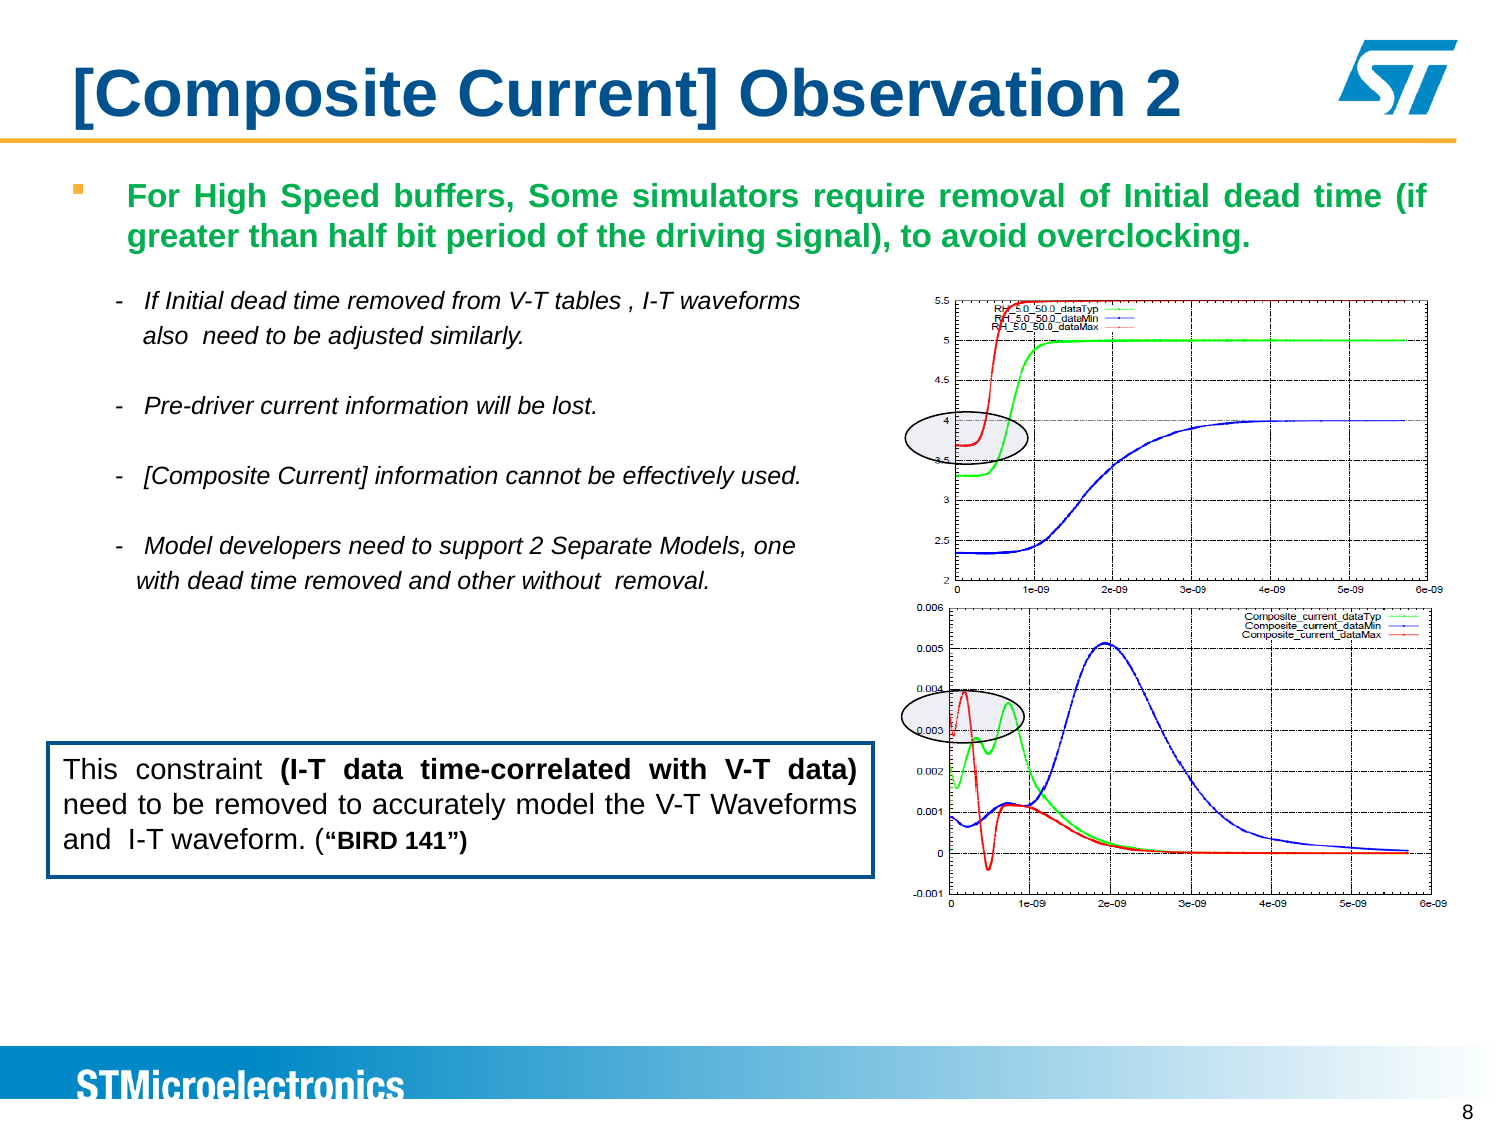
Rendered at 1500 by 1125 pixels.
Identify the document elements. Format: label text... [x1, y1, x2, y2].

picture [1328, 37, 1462, 117]
title [Composite Current] Observation 2 [57, 24, 1283, 138]
text_box This constraint (I-T data time-correlated with V-T data) need to be removed to accurately model the V-T Waveforms and I-T waveform. (“BIRD 141”) [48, 742, 874, 877]
picture [0, 1046, 1500, 1101]
list - If Initial dead time removed from V-T tables , I-T waveforms also need to be adjusted similarly. - Pre-driver current information will be lost. - [Composite Current] information cannot be effectively used. - Model developers need to support 2 Separate Models, one with dead time removed and other without removal. [99, 262, 876, 626]
slide_number 8 [1413, 1086, 1489, 1125]
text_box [901, 295, 1452, 909]
text_box For High Speed buffers, Some simulators require removal of Initial dead time (if greater than half bit period of the driving signal), to avoid overclocking. [55, 166, 1444, 262]
